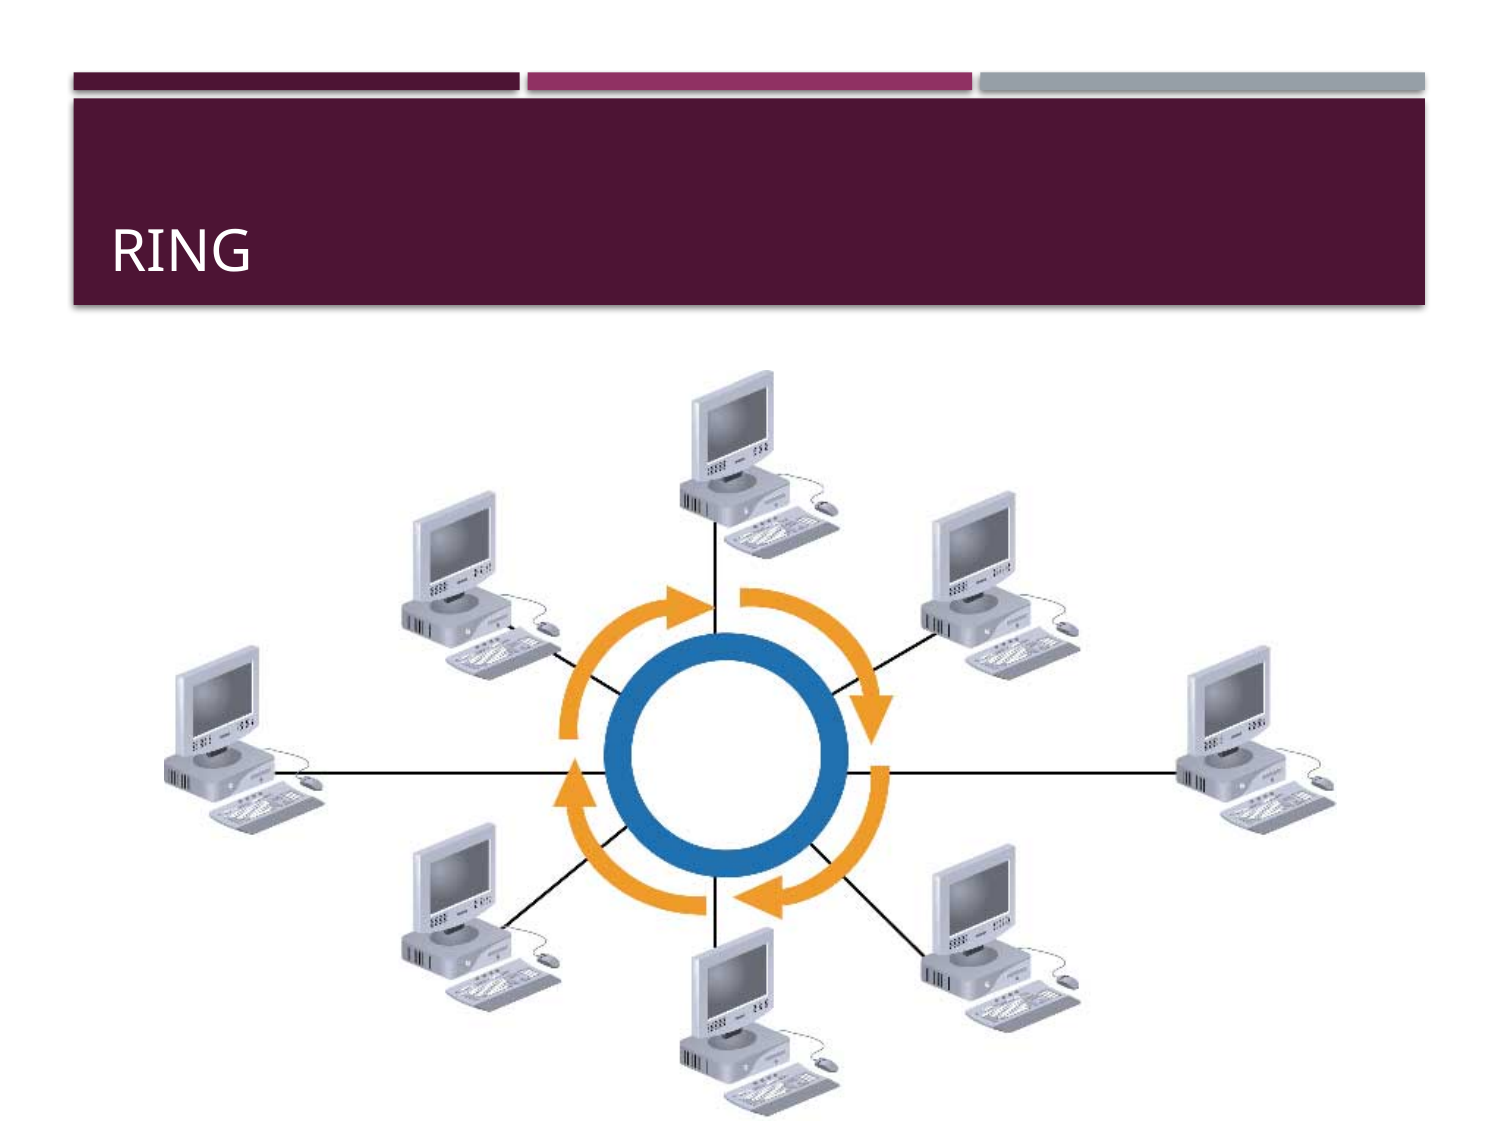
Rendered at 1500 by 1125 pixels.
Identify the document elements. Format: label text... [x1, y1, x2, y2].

title Ring [95, 112, 1406, 291]
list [164, 370, 1338, 1122]
